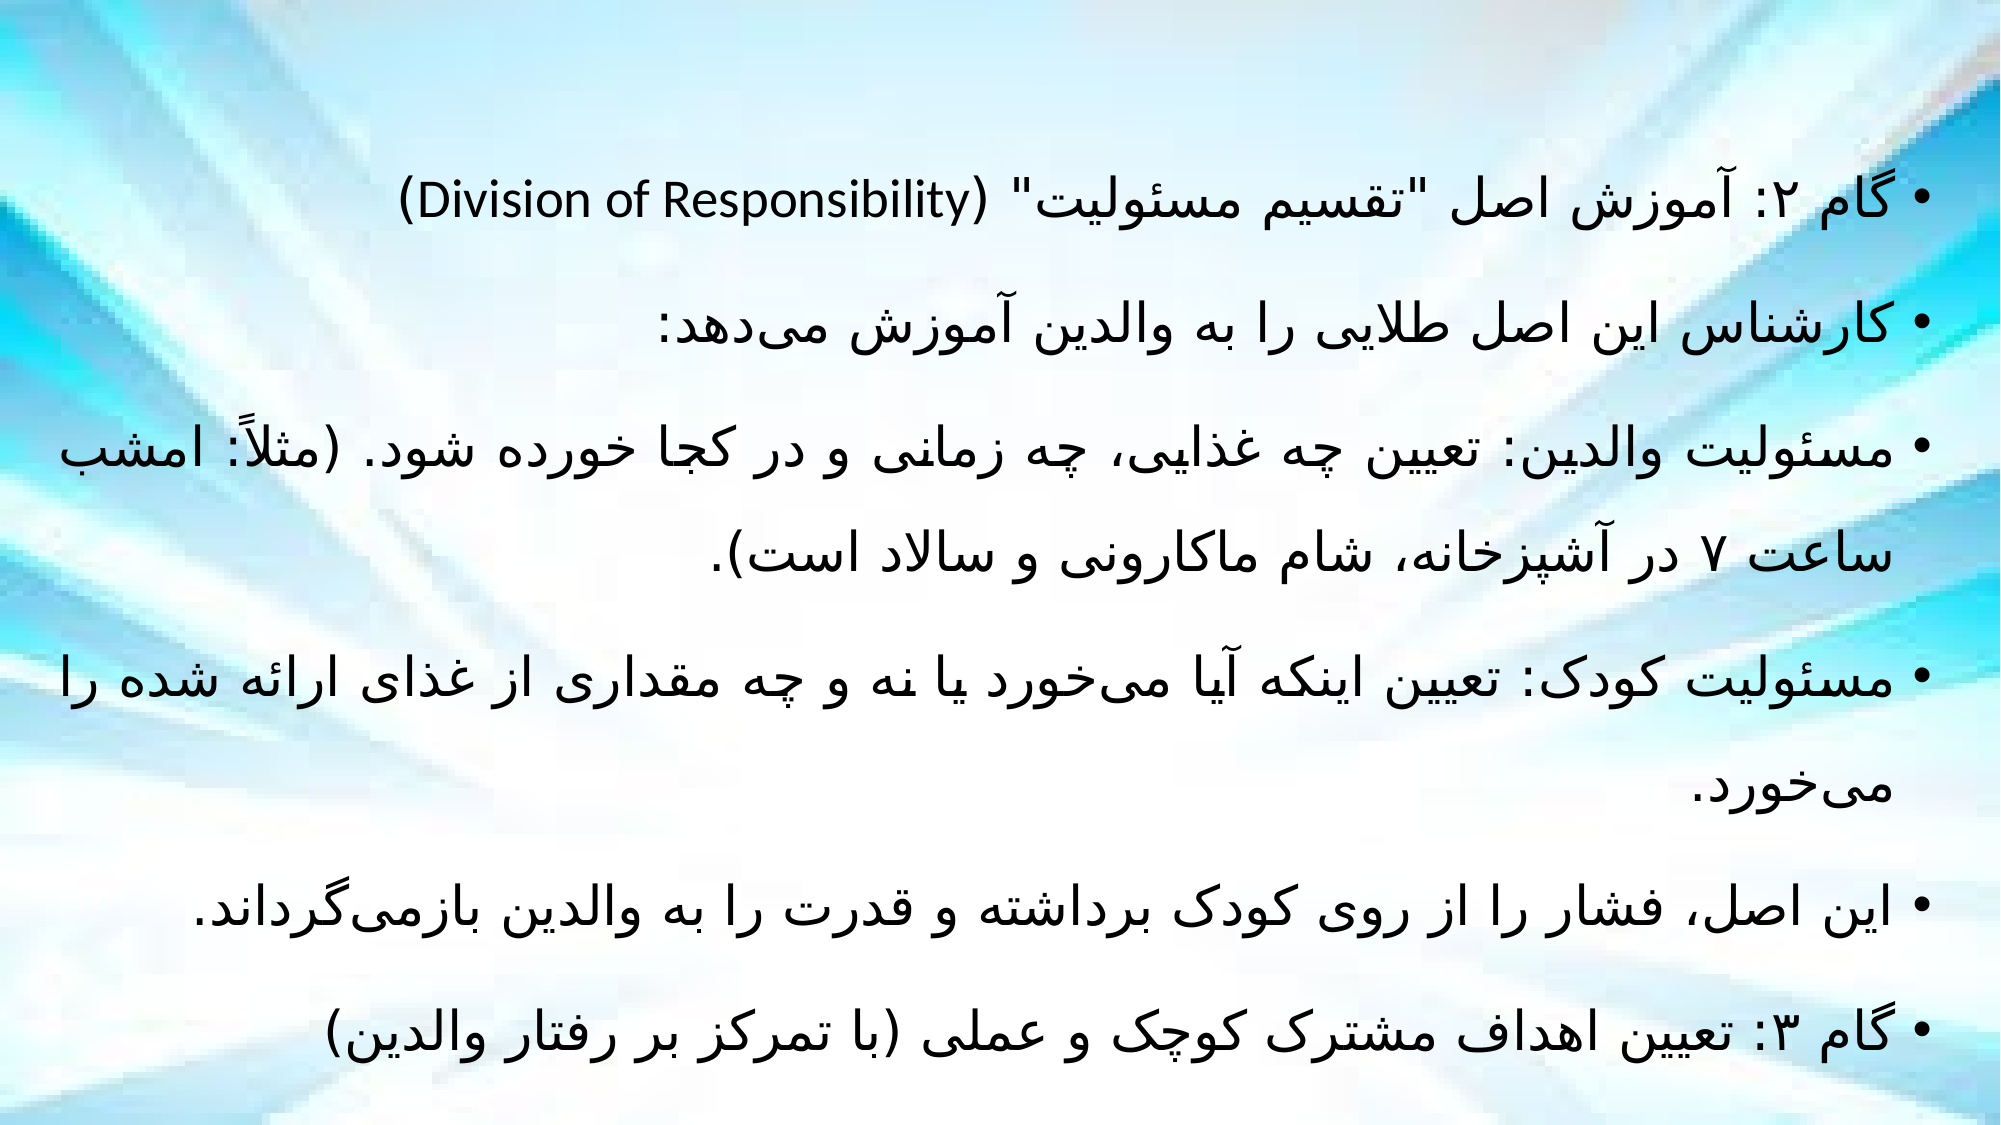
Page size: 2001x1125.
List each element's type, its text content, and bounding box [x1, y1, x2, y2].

list گام ۲: آموزش اصل "تقسیم مسئولیت" (Division of Responsibility) کارشناس این اصل طلایی را به والدین آموزش می‌دهد: مسئولیت والدین: تعیین چه غذایی، چه زمانی و در کجا خورده شود. (مثلاً: امشب ساعت ۷ در آشپزخانه، شام ماکارونی و سالاد است). مسئولیت کودک: تعیین اینکه آیا می‌خورد یا نه و چه مقداری از غذای ارائه شده را می‌خورد. این اصل، فشار را از روی کودک برداشته و قدرت را به والدین بازمی‌گرداند. گام ۳: تعیین اهداف مشترک کوچک و عملی (با تمرکز بر رفتار والدین) [42, 116, 1946, 1072]
picture [0, 0, 2001, 1125]
